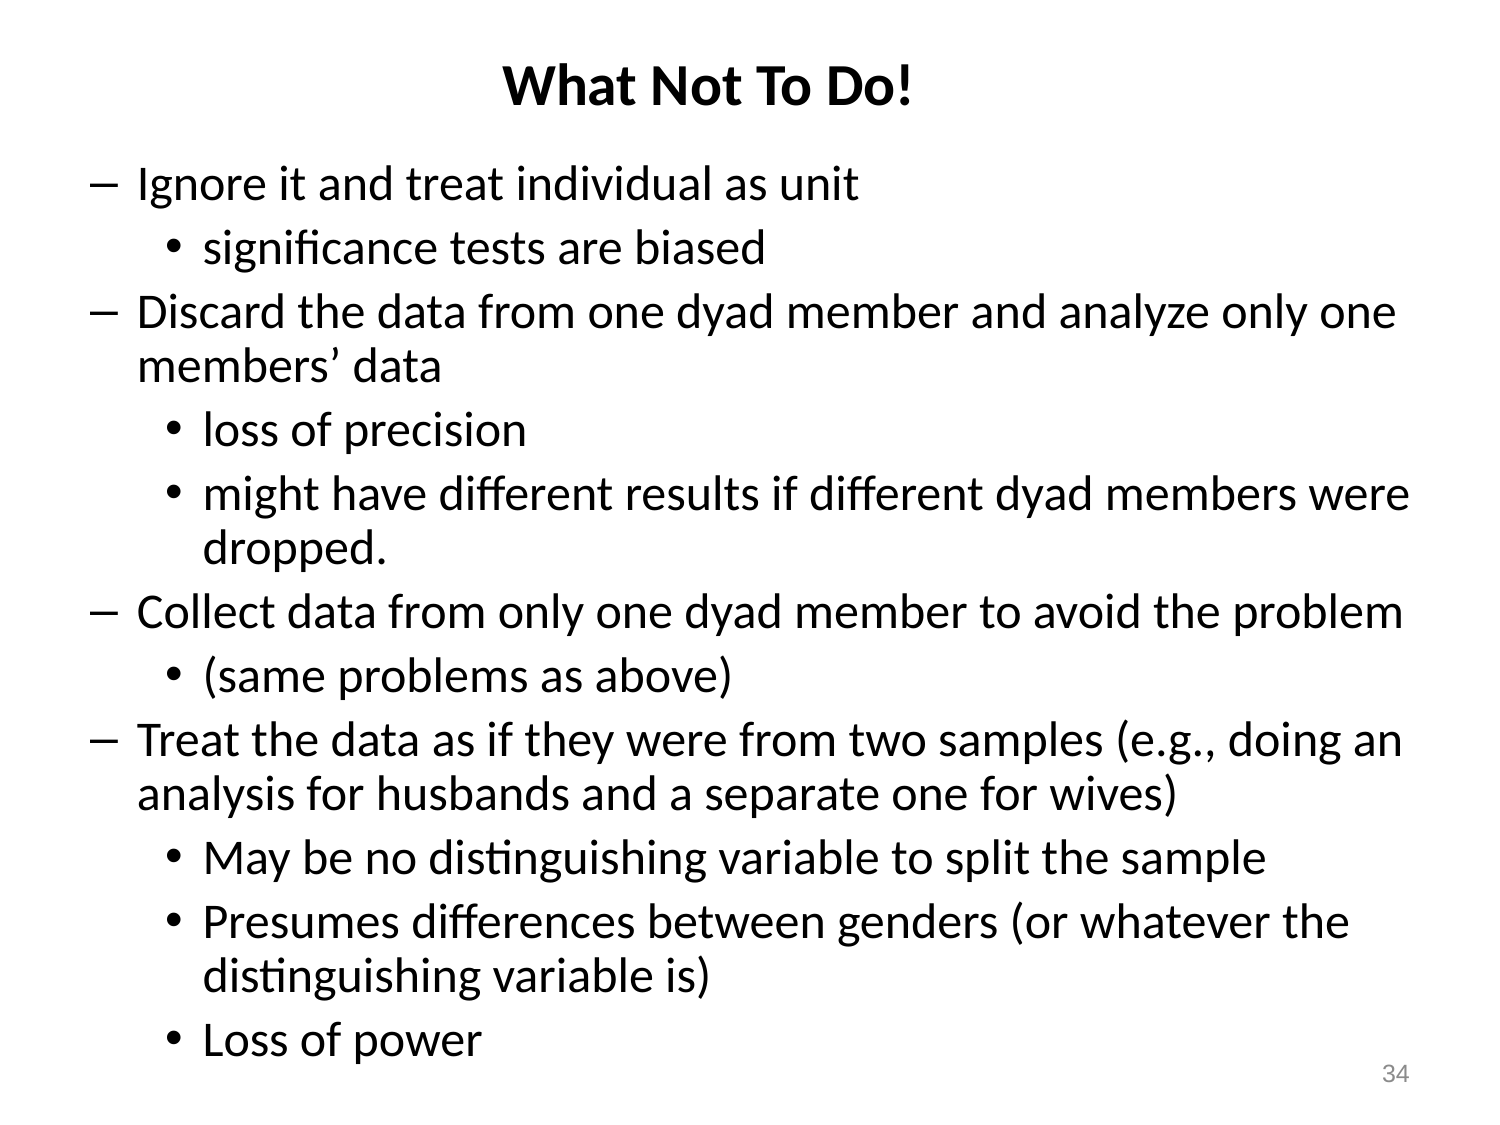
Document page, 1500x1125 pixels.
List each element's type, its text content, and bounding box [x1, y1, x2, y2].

title What Not To Do! [0, 37, 1443, 125]
list Ignore it and treat individual as unit significance tests are biased Discard the data from one dyad member and analyze only one members’ data loss of precision might have different results if different dyad members were dropped. Collect data from only one dyad member to avoid the problem (same problems as above) Treat the data as if they were from two samples (e.g., doing an analysis for husbands and a separate one for wives) May be no distinguishing variable to split the sample Presumes differences between genders (or whatever the distinguishing variable is) Loss of power [0, 149, 1450, 1088]
slide_number 34 [1074, 1042, 1425, 1103]
